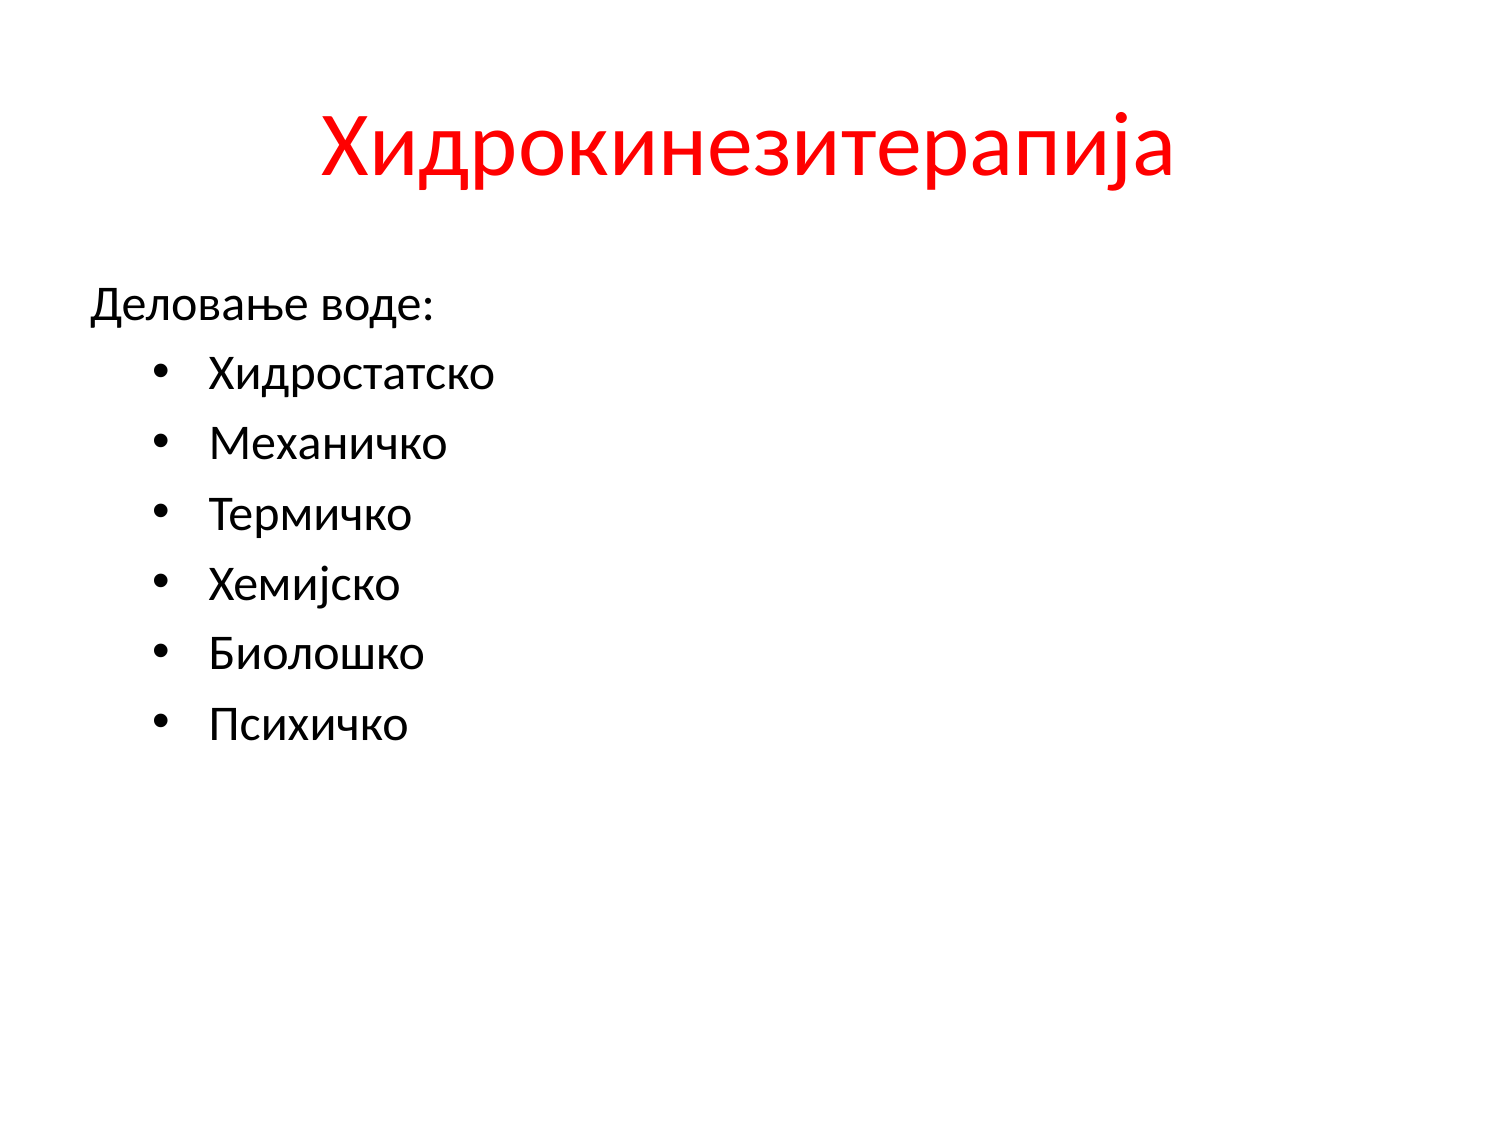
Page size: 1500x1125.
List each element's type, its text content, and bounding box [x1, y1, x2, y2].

list Деловање воде: Хидростатско Механичко Термичко Хемијско Биолошко Психичко [75, 262, 1425, 1005]
title Хидрокинезитерапија [75, 45, 1425, 233]
